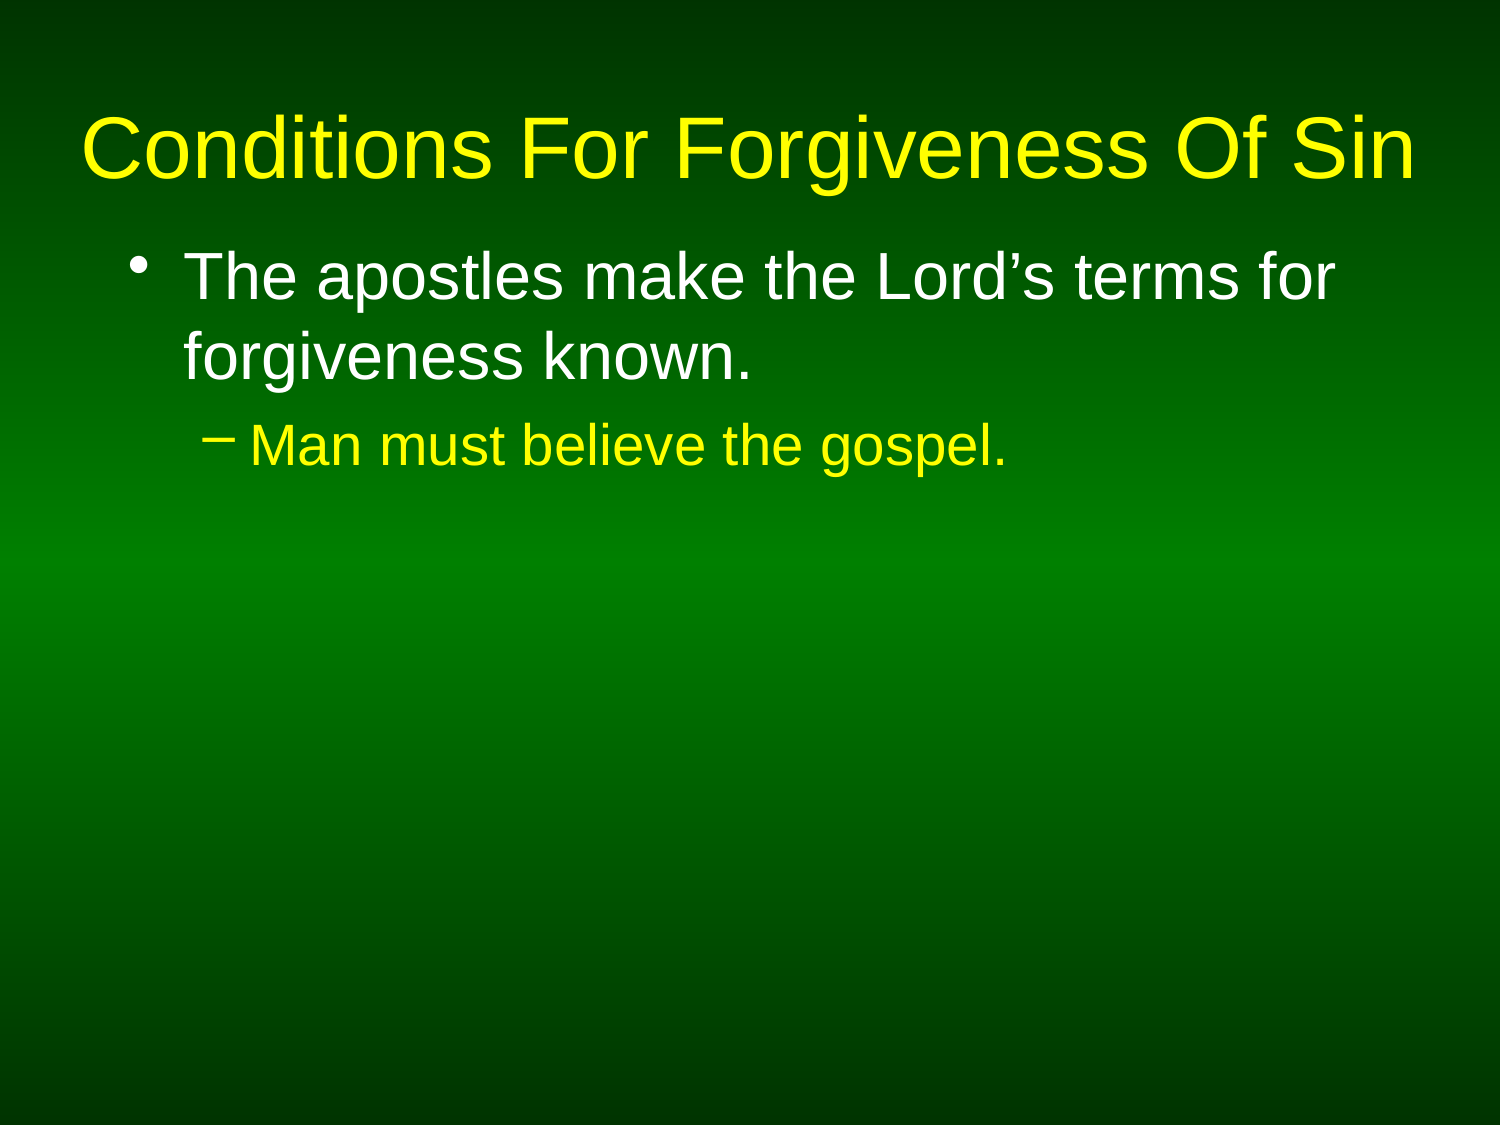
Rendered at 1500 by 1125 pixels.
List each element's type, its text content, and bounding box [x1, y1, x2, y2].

title Conditions For Forgiveness Of Sin [37, 50, 1463, 238]
list The apostles make the Lord’s terms for forgiveness known. Man must believe the gospel. [112, 224, 1463, 1125]
